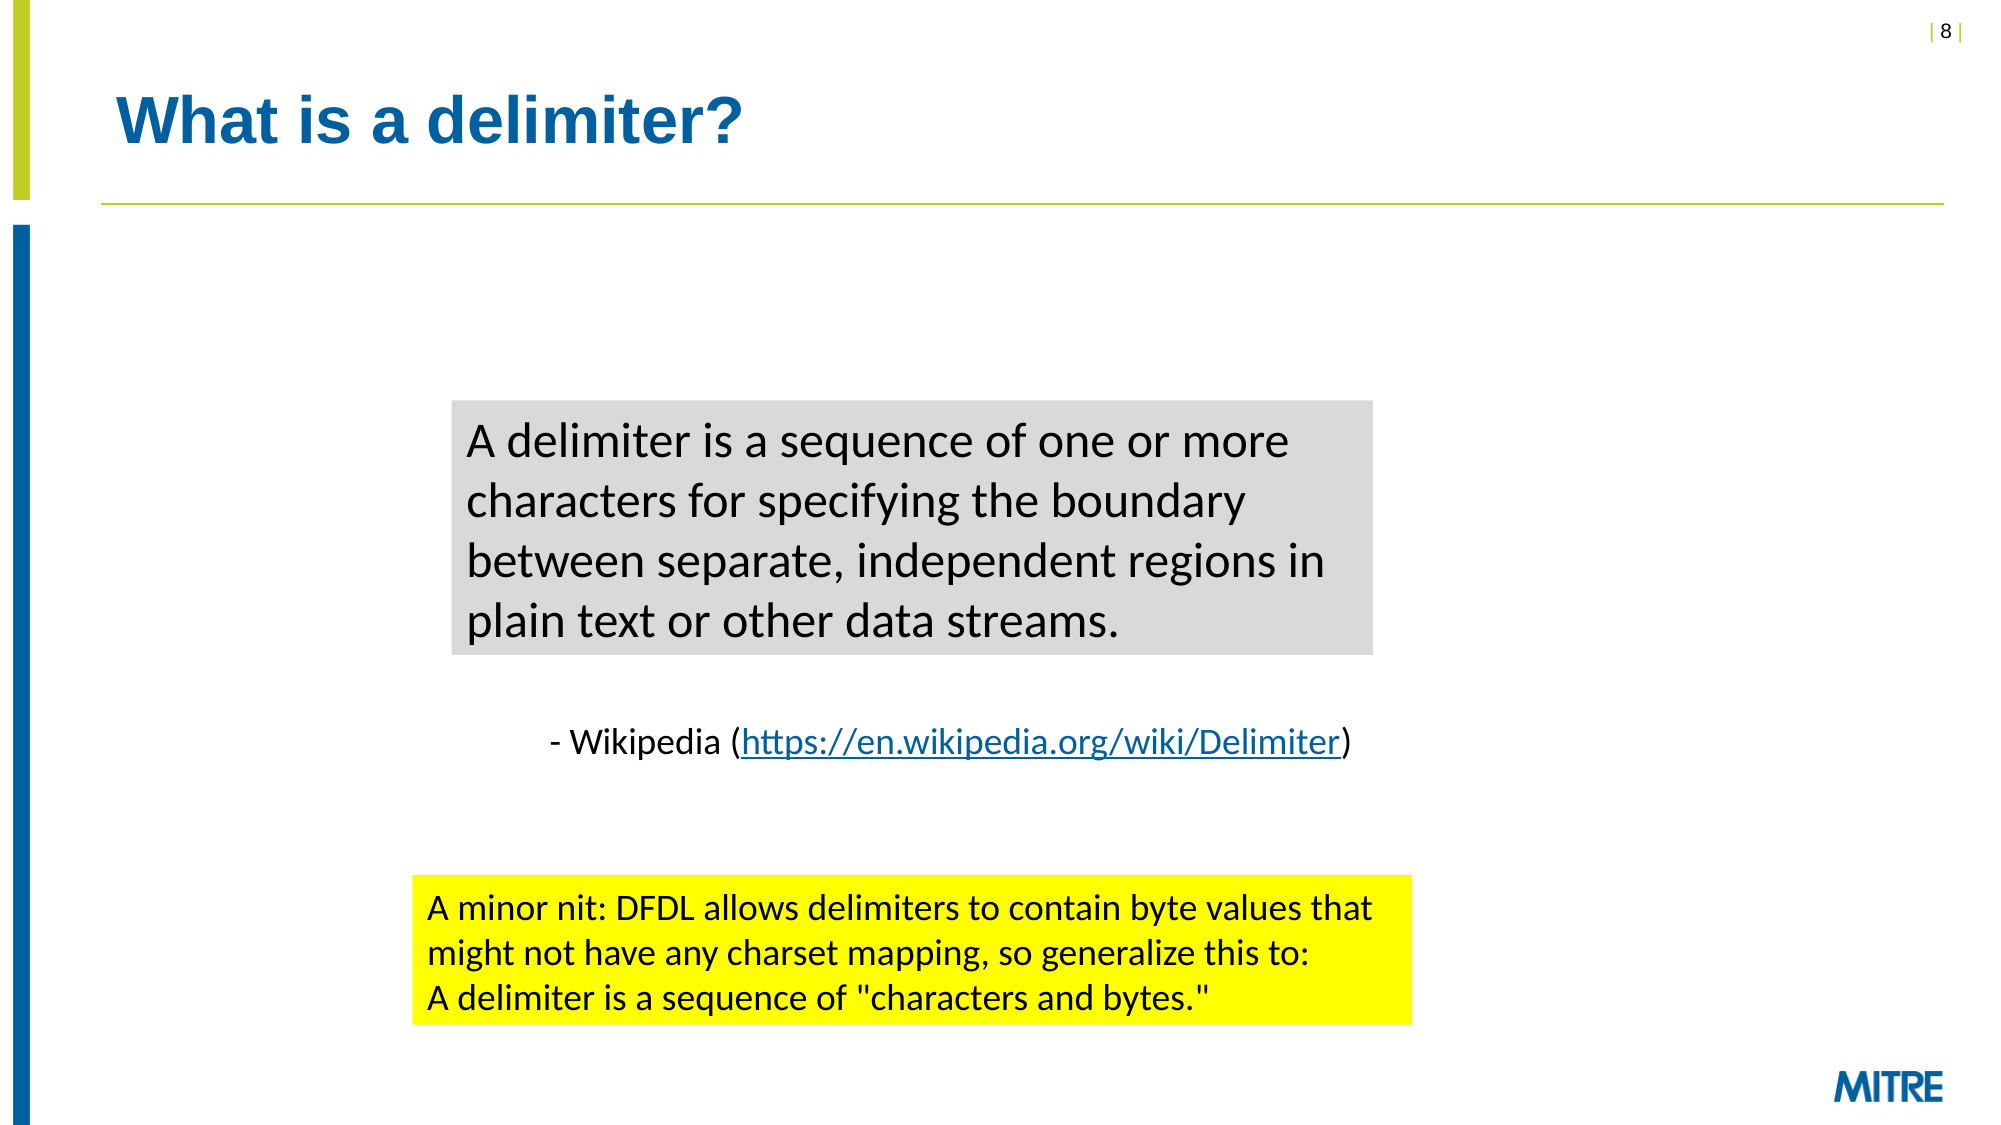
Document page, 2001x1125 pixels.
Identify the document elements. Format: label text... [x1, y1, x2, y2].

picture [1834, 1068, 1945, 1109]
text_box A minor nit: DFDL allows delimiters to contain byte values that might not have any charset mapping, so generalize this to: A delimiter is a sequence of "characters and bytes." [412, 875, 1413, 1025]
text_box A delimiter is a sequence of one or more characters for specifying the boundary between separate, independent regions in plain text or other data streams. [451, 400, 1373, 655]
title What is a delimiter? [101, 60, 1945, 184]
text_box - Wikipedia (https://en.wikipedia.org/wiki/Delimiter) [534, 709, 1368, 769]
